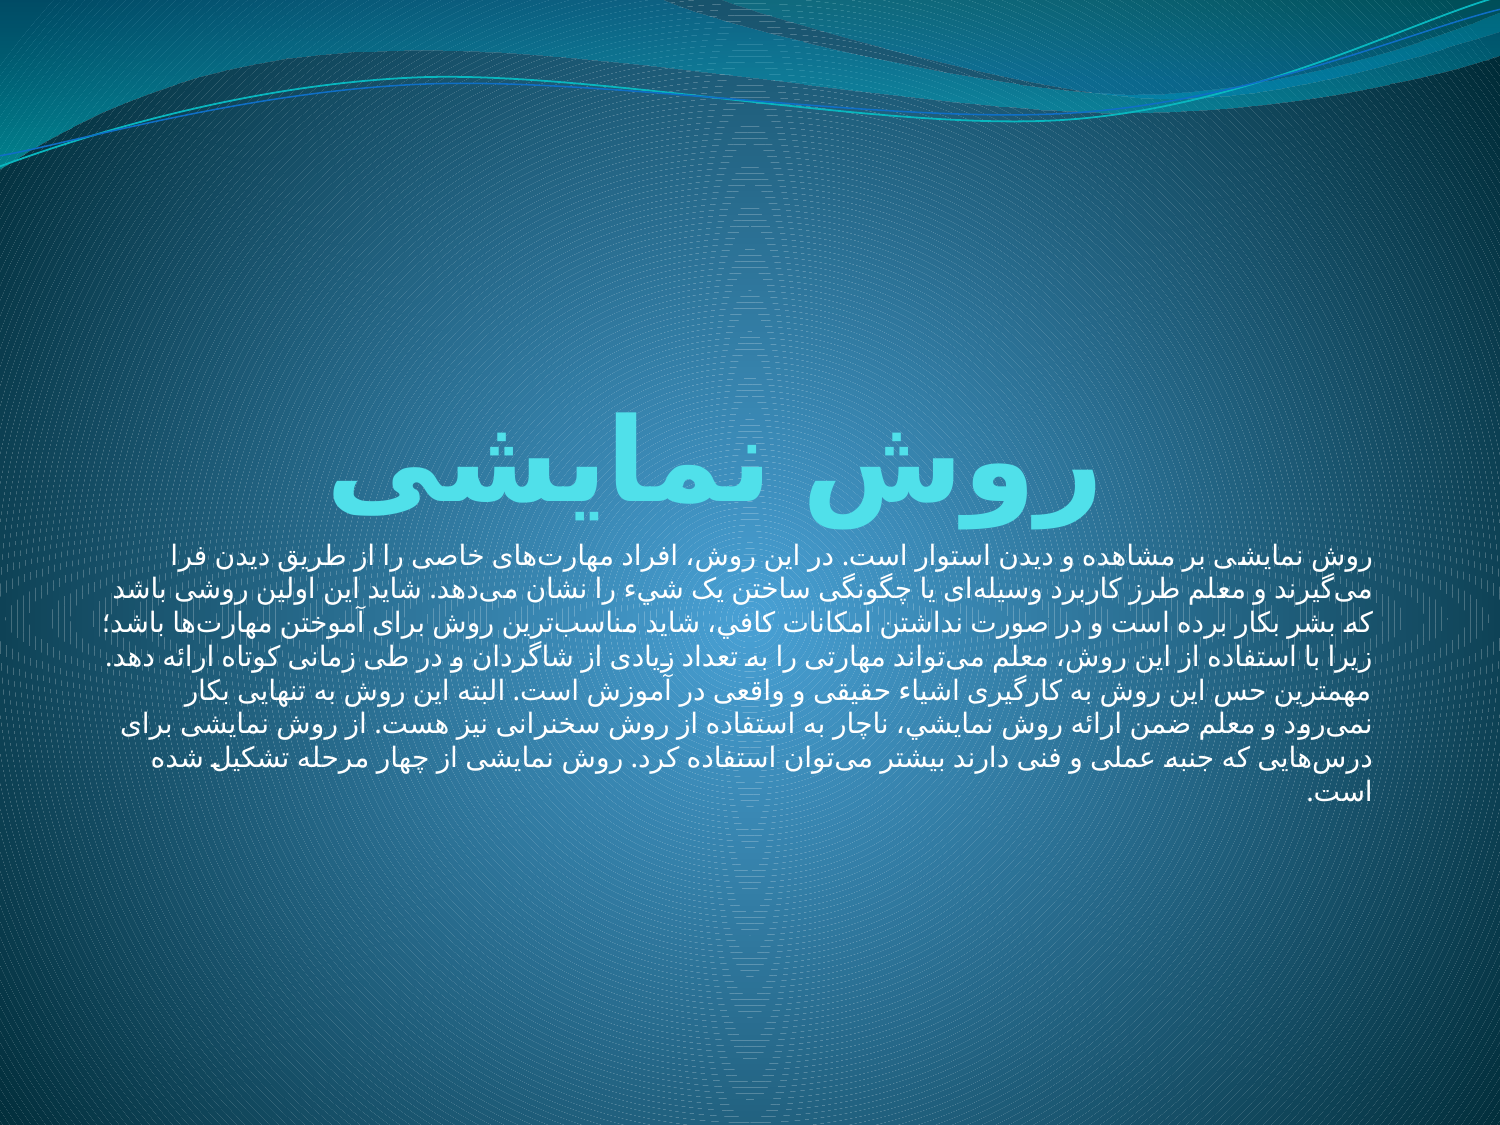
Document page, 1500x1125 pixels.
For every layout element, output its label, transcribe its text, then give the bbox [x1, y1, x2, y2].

subtitle روش نمايشى بر مشاهده و ديدن استوار است. در اين روش، افراد مهارت‌هاى خاصى را از طريق ديدن فرا مى‌گيرند و معلم طرز کاربرد وسيله‌اى يا چگونگى ساختن يک شيء را نشان مى‌دهد. شايد اين اولين روشى باشد که بشر بکار برده است و در صورت نداشتن امکانات کافي، شايد مناسب‌ترين روش براى آموختن مهارت‌ها باشد؛ زيرا با استفاده از اين روش، معلم مى‌تواند مهارتى را به تعداد زيادى از شاگردان و در طى زمانى کوتاه ارائه دهد. مهمترين حس اين روش به کار‌گيرى اشياء حقيقى و واقعى در آموزش است. البته اين روش به تنهايى بکار نمى‌رود و معلم ضمن ارائه روش نمايشي، ناچار به استفاده از روش سخنرانى نيز هست. از روش نمايشى براى درس‌هايى که جنبه عملى و فنى دارند بيشتر مى‌توان استفاده کرد. روش نمايشى از چهار مرحله تشکيل شده است. [87, 529, 1376, 818]
title روش نمایشی [87, 224, 1376, 525]
